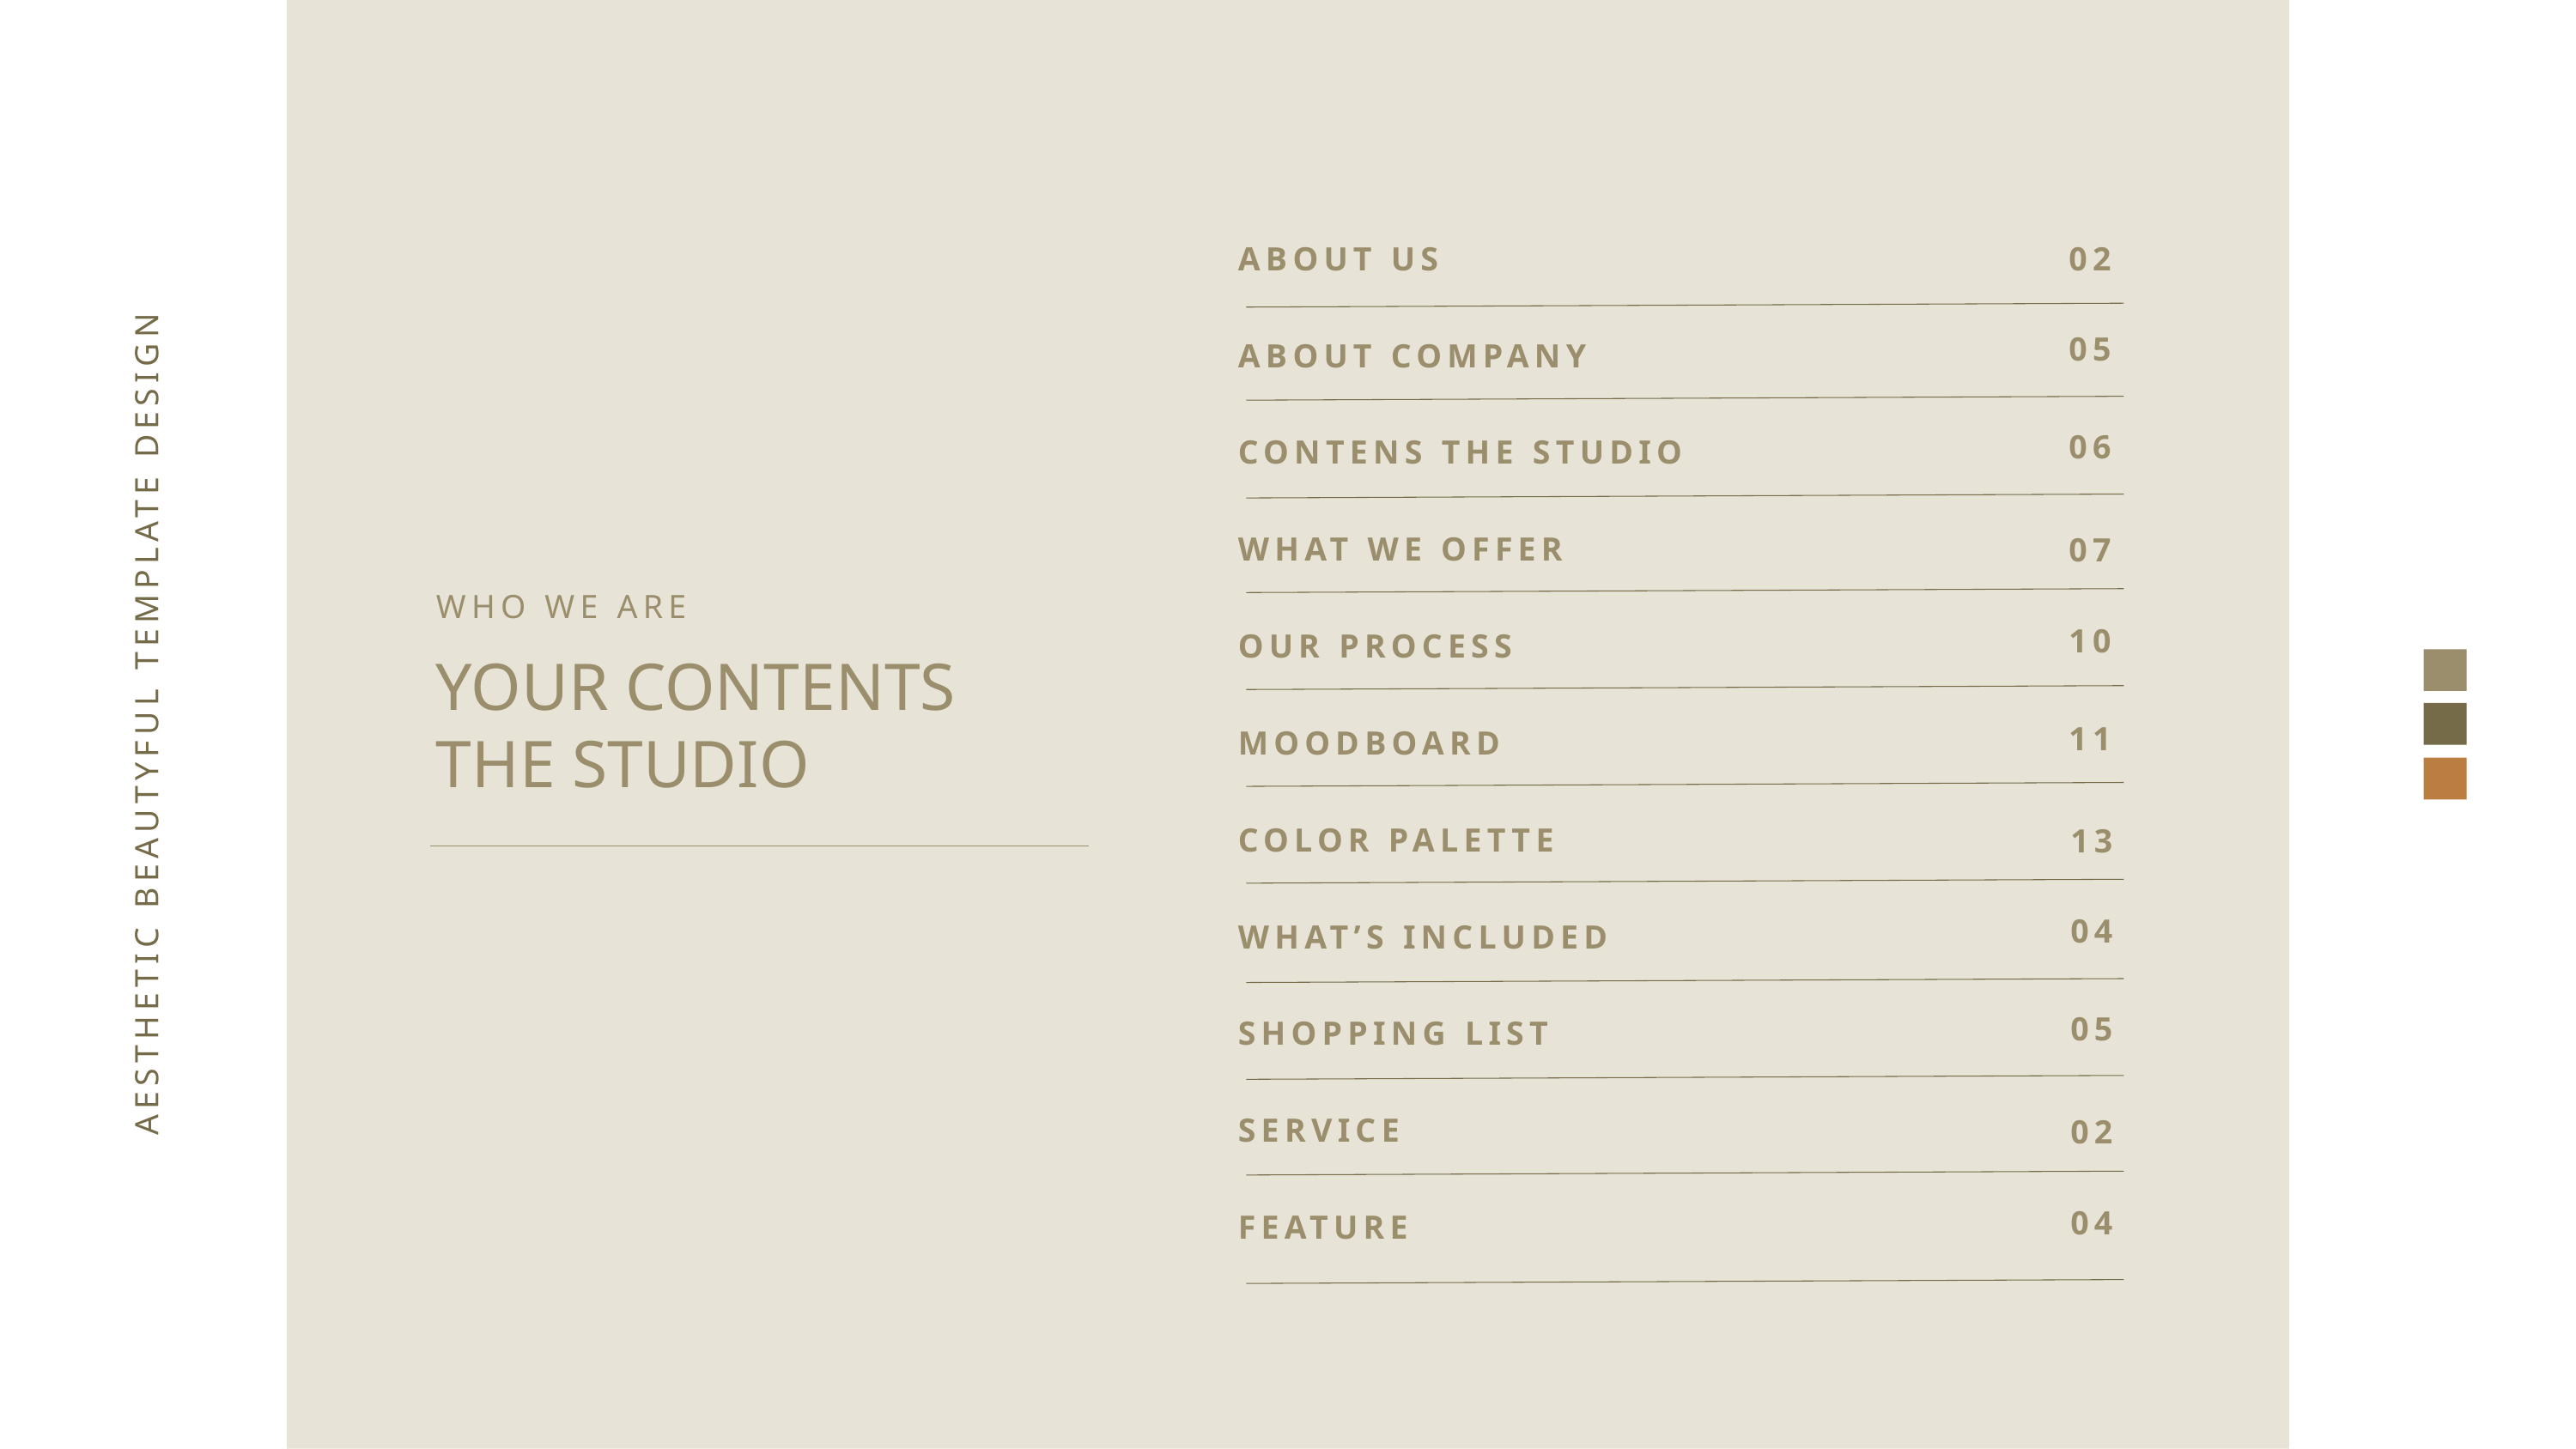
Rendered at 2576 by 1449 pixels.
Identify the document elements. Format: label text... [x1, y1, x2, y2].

text_box [286, 0, 2290, 1449]
text_box WHO WE ARE [423, 580, 1090, 632]
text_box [2423, 649, 2467, 800]
text_box AESTHETIC BEAUTYFUL TEMPLATE DESIGN [119, 189, 172, 1260]
text_box YOUR CONTENTS THE STUDIO [423, 639, 1090, 807]
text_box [1225, 232, 2126, 1284]
